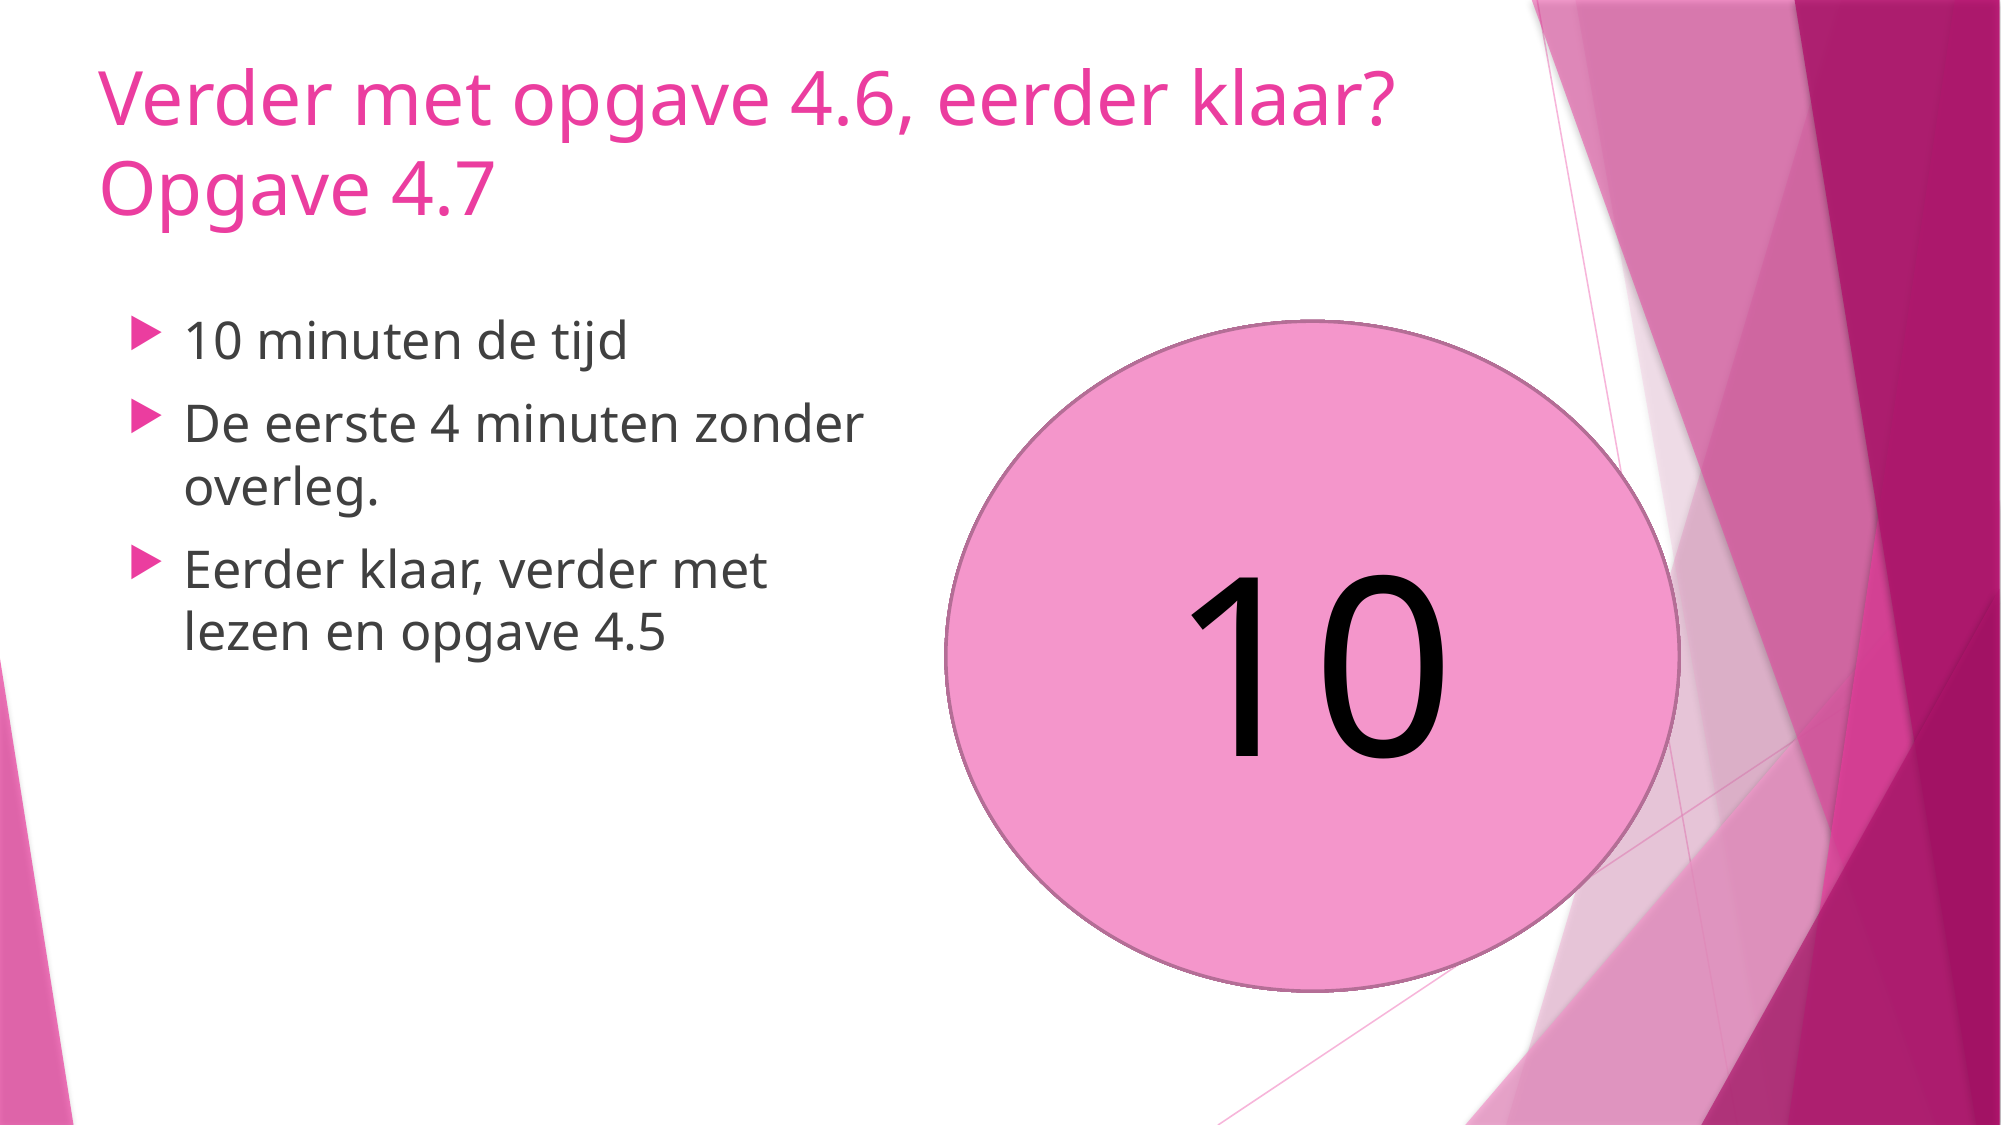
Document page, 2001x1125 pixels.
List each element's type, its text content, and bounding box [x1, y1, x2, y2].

list 10 minuten de tijd De eerste 4 minuten zonder overleg. Eerder klaar, verder met lezen en opgave 4.5 [112, 299, 896, 992]
title Verder met opgave 4.6, eerder klaar? Opgave 4.7 [83, 42, 1494, 260]
text_box 10 [944, 319, 1681, 993]
